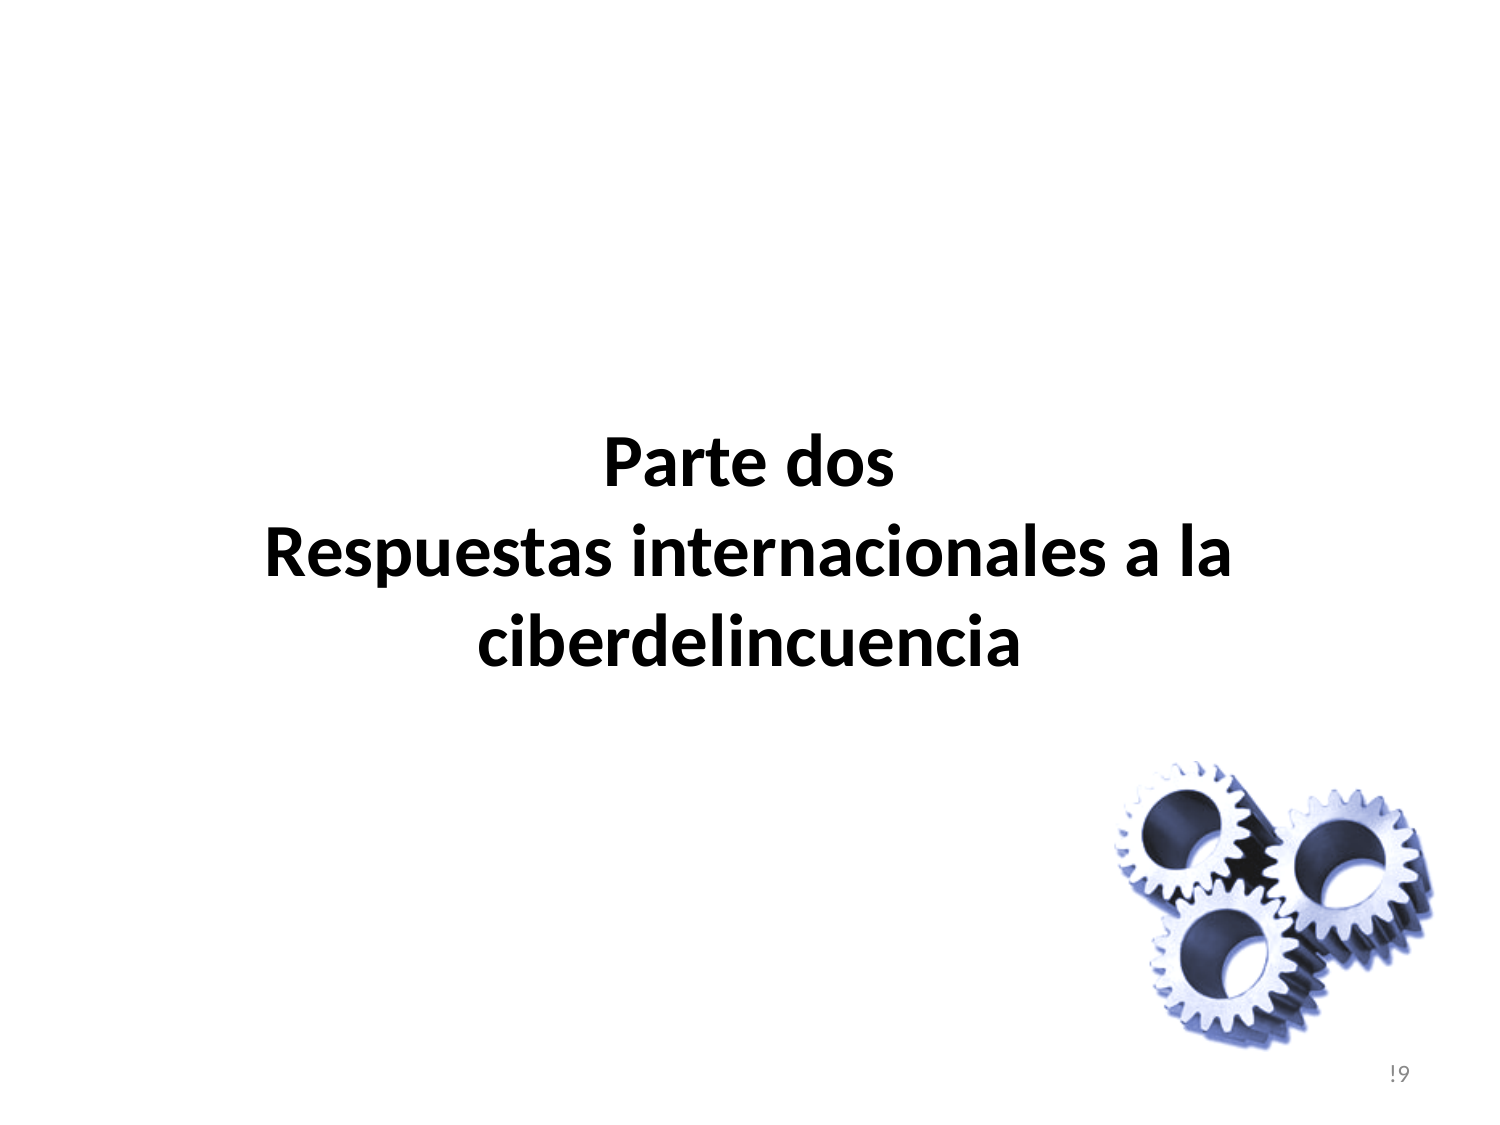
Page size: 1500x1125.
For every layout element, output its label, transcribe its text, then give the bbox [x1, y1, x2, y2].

slide_number !9 [1074, 1042, 1425, 1103]
title Parte dos Respuestas internacionales a la ciberdelincuencia [75, 453, 1425, 641]
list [1112, 761, 1436, 1052]
